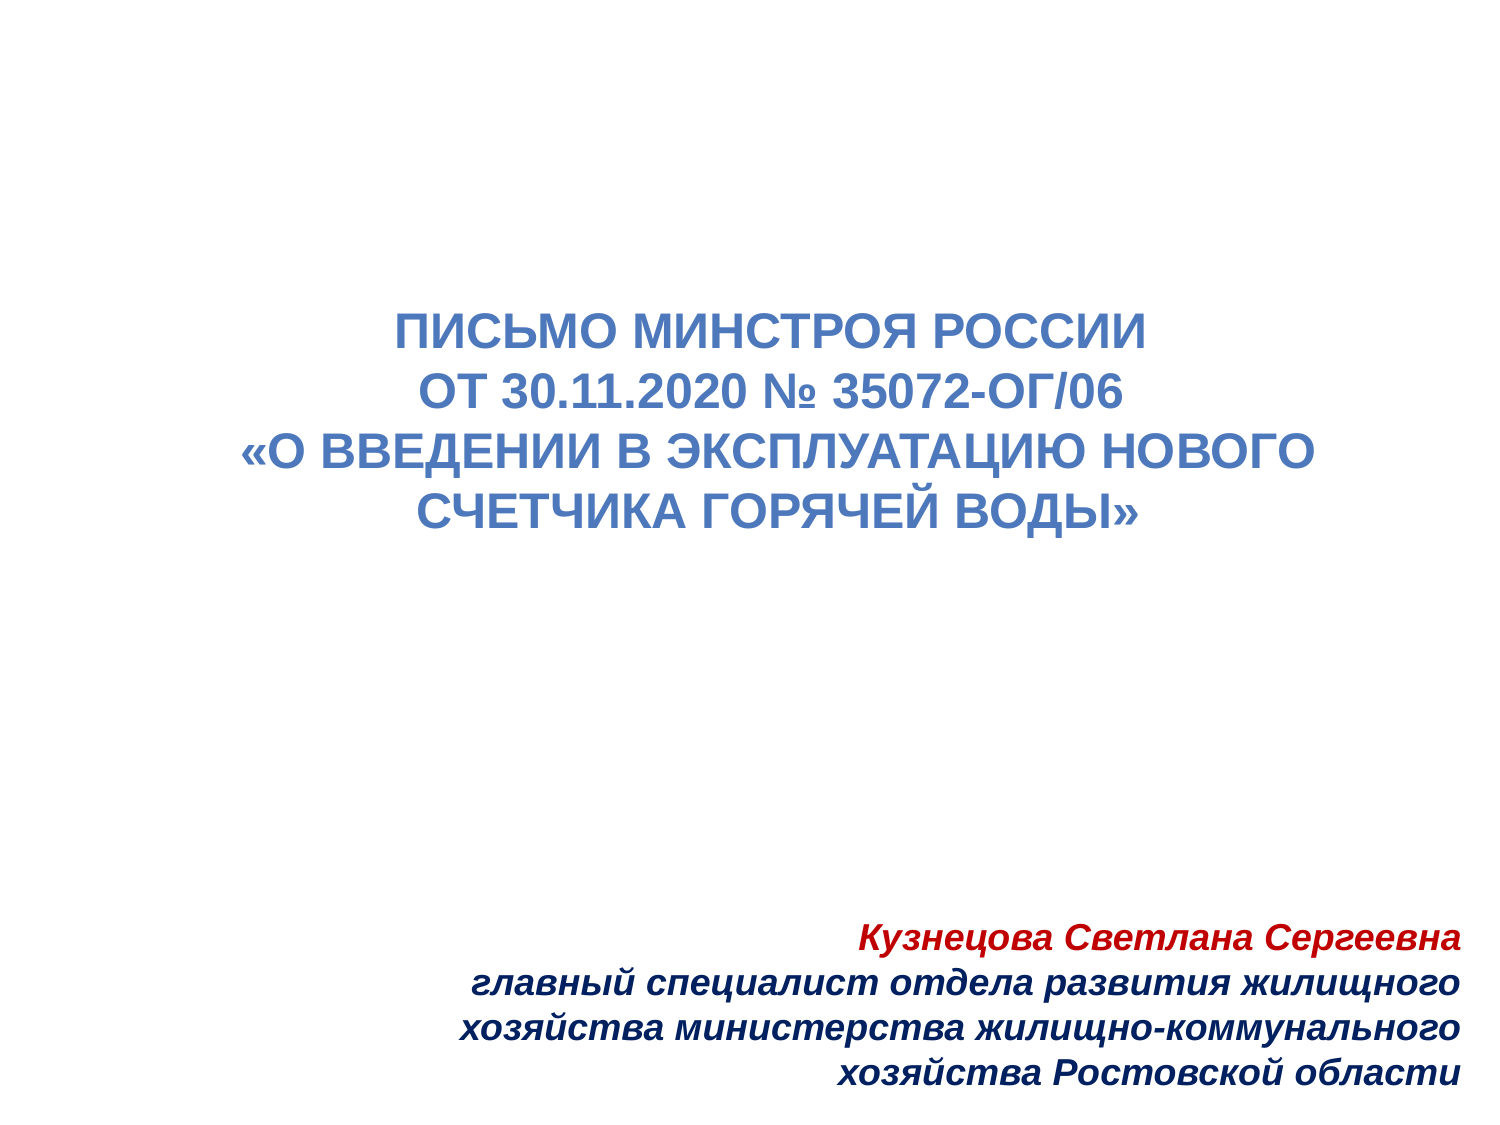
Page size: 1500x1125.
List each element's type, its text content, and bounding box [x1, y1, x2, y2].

text_box Кузнецова Светлана Сергеевна главный специалист отдела развития жилищного хозяйства министерства жилищно-коммунального хозяйства Ростовской области [360, 905, 1477, 1100]
text_box Письмо Минстроя России от 30.11.2020 № 35072-ОГ/06 «О введении в эксплуатацию нового счетчика горячей воды» [99, 290, 1458, 546]
